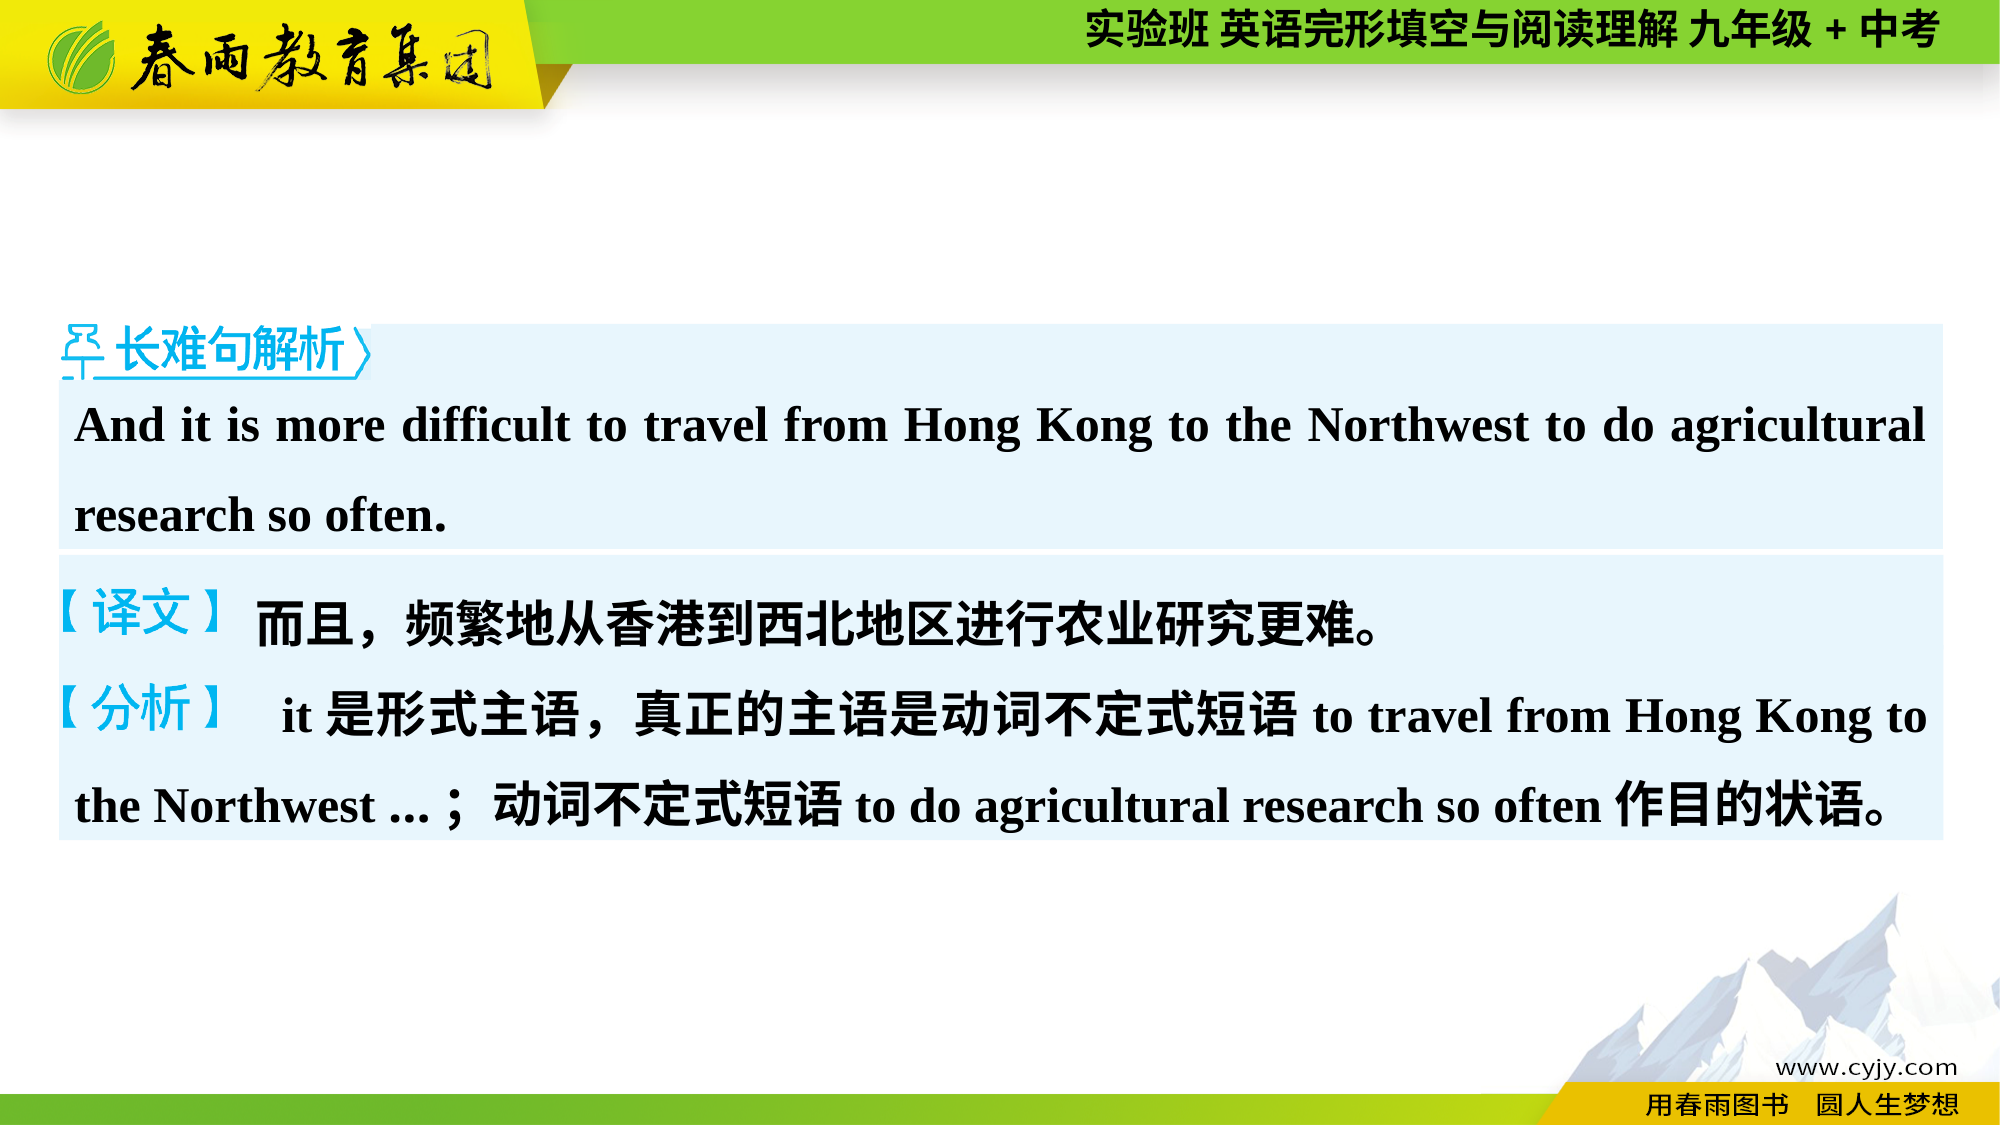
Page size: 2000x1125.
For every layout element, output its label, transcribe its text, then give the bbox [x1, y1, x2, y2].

picture [0, 0, 2000, 1125]
text_box it是形式主语，真正的主语是动词不定式短语to travel from Hong Kong to the Northwest ...；动词不定式短语to do agricultural research so often作目的状语。 [59, 650, 1944, 841]
text_box And it is more difficult to travel from Hong Kong to the Northwest to do agricultural research so often. [58, 323, 1943, 549]
list 而且，频繁地从香港到西北地区进行农业研究更难。 [59, 554, 1944, 650]
